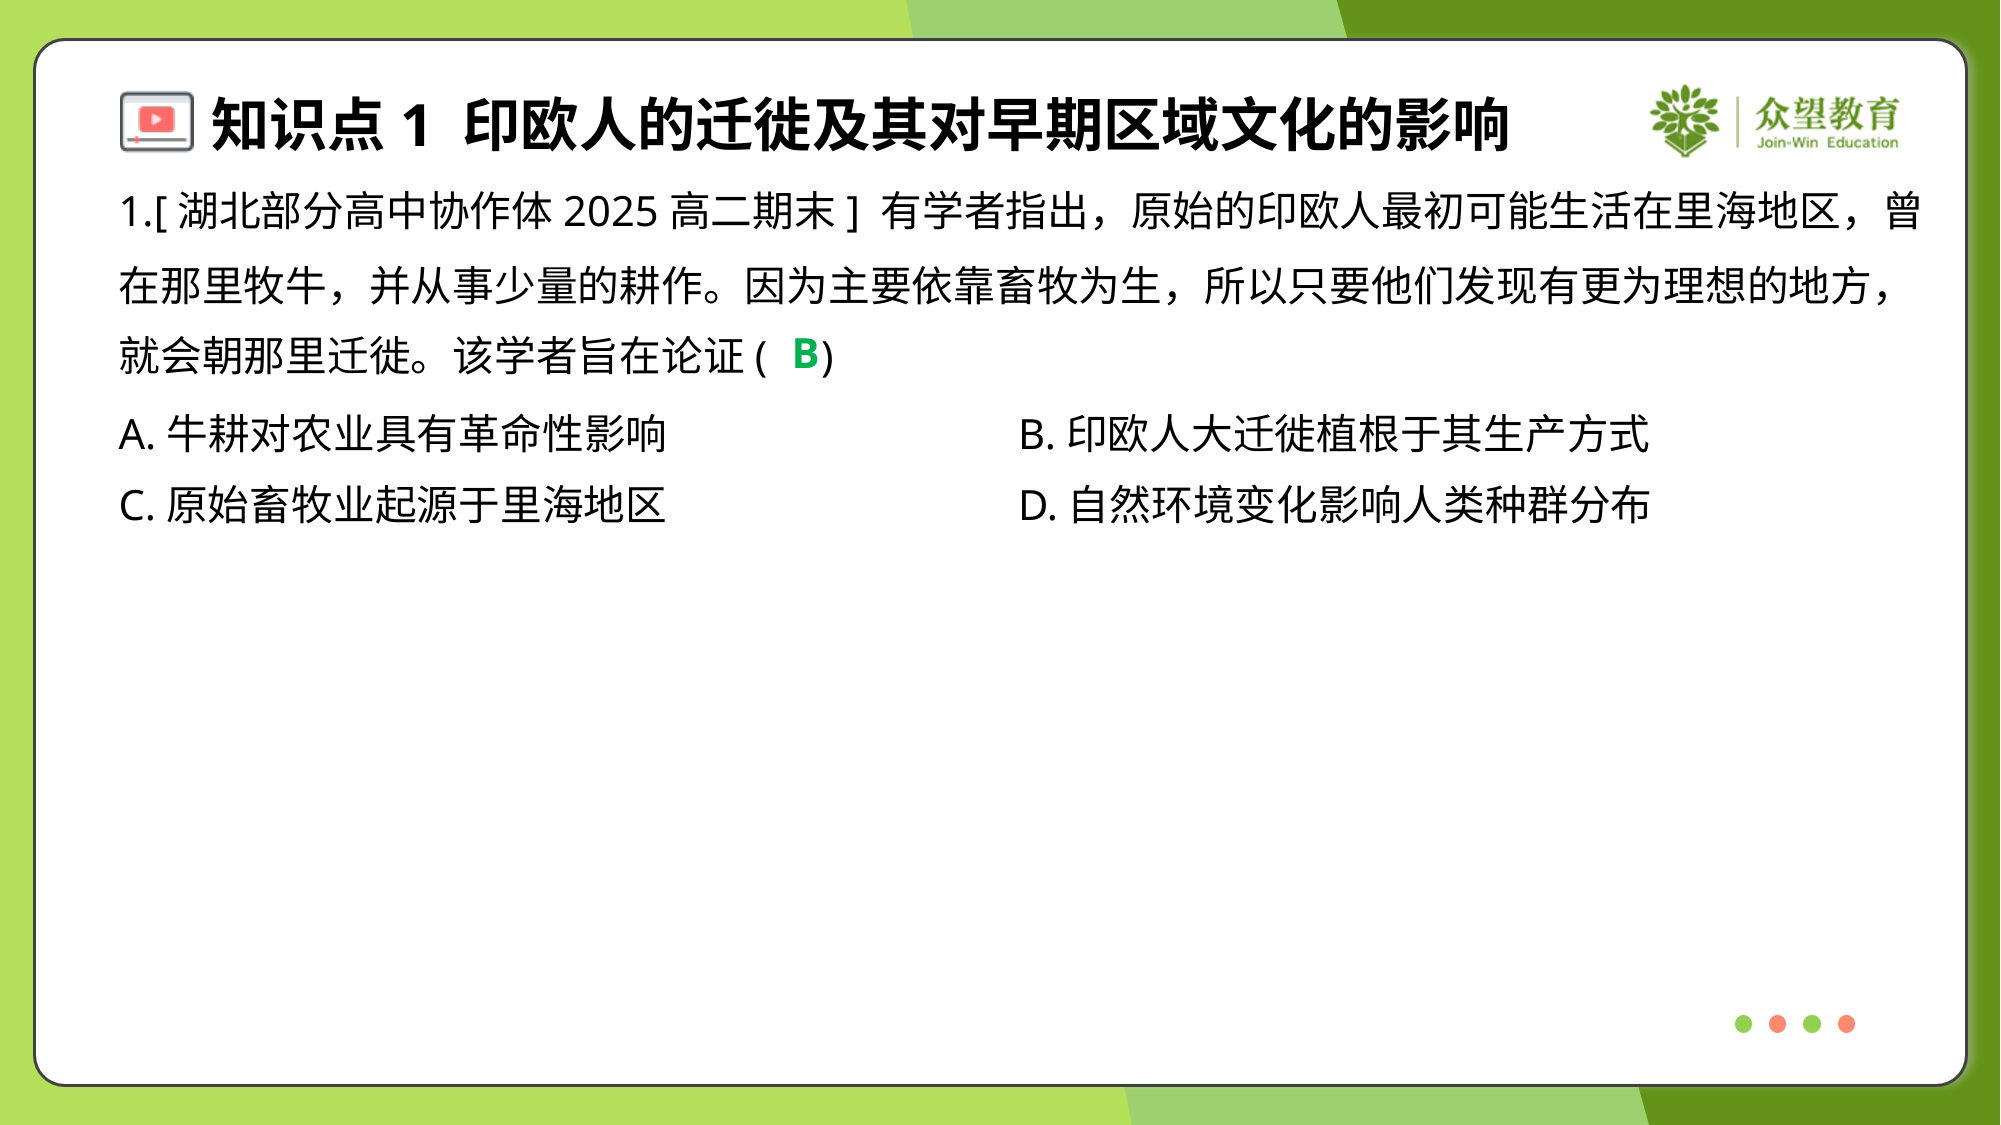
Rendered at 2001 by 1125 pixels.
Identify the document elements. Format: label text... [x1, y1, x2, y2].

text_box 1.[湖北部分高中协作体2025高二期末] 有学者指出，原始的印欧人最初可能生活在里海地区，曾 在那里牧牛，并从事少量的耕作。因为主要依靠畜牧为生，所以只要他们发现有更为理想的地方， 就会朝那里迁徙。该学者旨在论证( ) [118, 159, 1883, 373]
text_box A.牛耕对农业具有革命性影响 B.印欧人大迁徙植根于其生产方式 C.原始畜牧业起源于里海地区 D.自然环境变化影响人类种群分布 [118, 382, 1883, 522]
text_box B [776, 306, 835, 371]
picture [0, 0, 2000, 1125]
